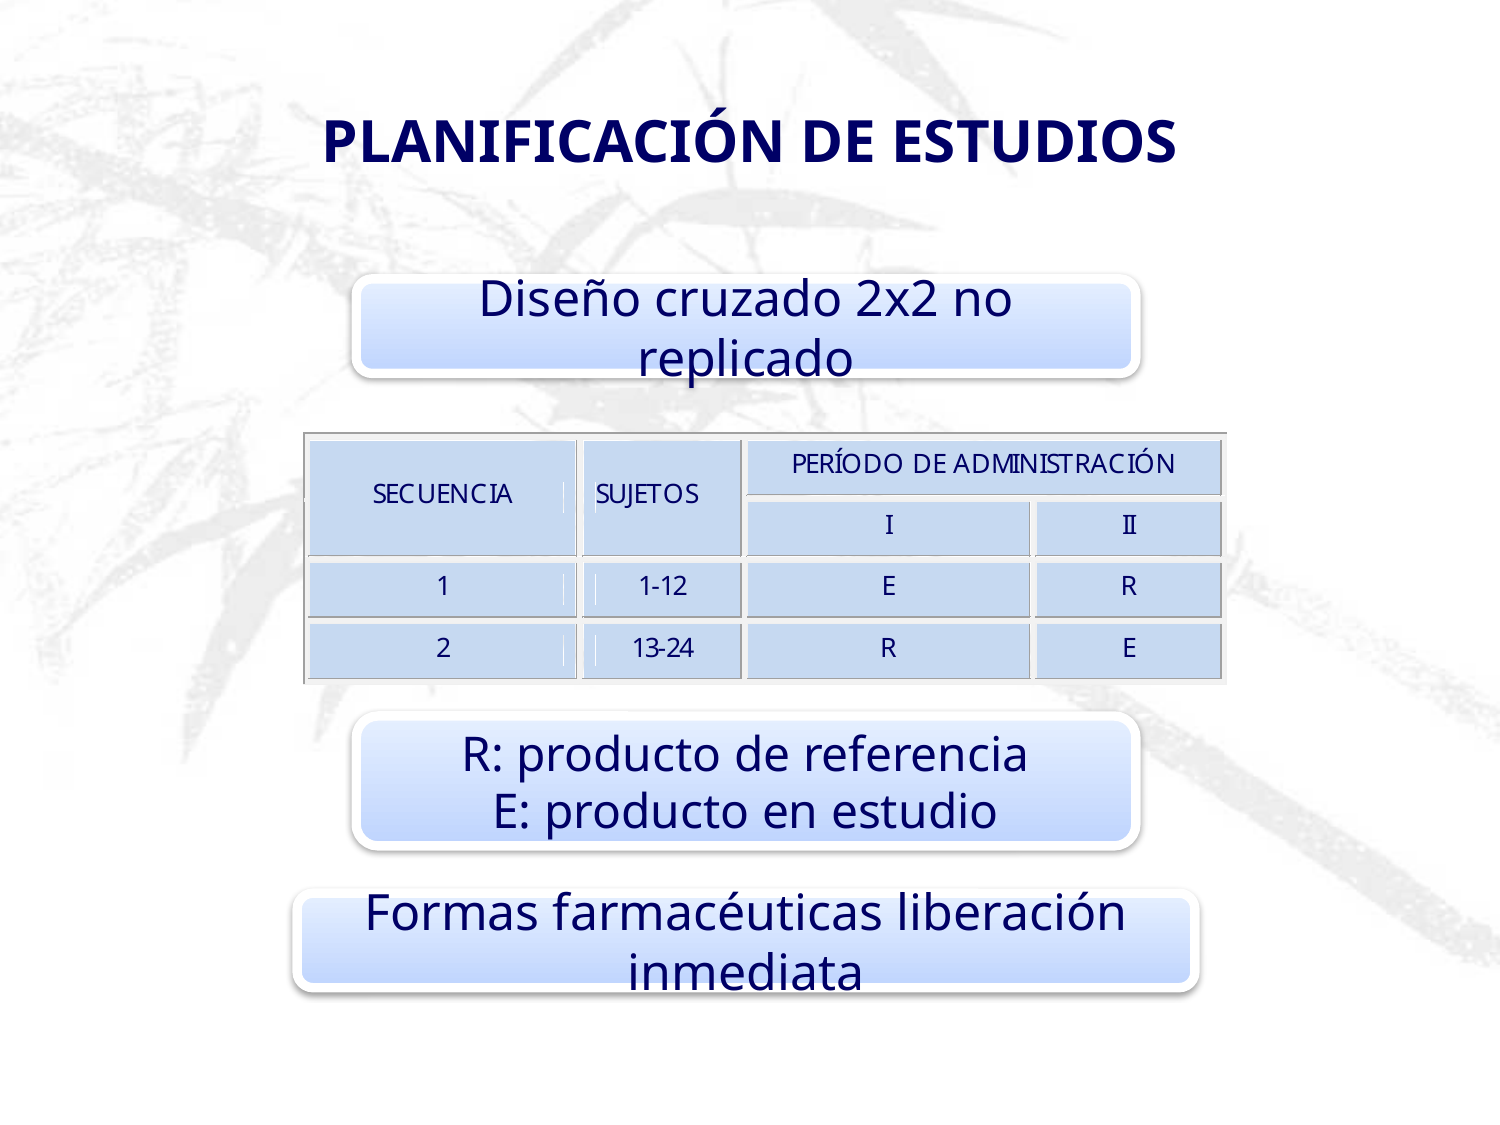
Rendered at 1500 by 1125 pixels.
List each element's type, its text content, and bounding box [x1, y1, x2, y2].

title PLANIFICACIÓN DE ESTUDIOS [75, 45, 1425, 233]
text_box Formas farmacéuticas liberación inmediata [296, 892, 1196, 989]
text_box Diseño cruzado 2x2 no replicado [355, 278, 1137, 375]
picture [0, 0, 1500, 1125]
text_box R: producto de referencia E: producto en estudio [355, 726, 1137, 847]
